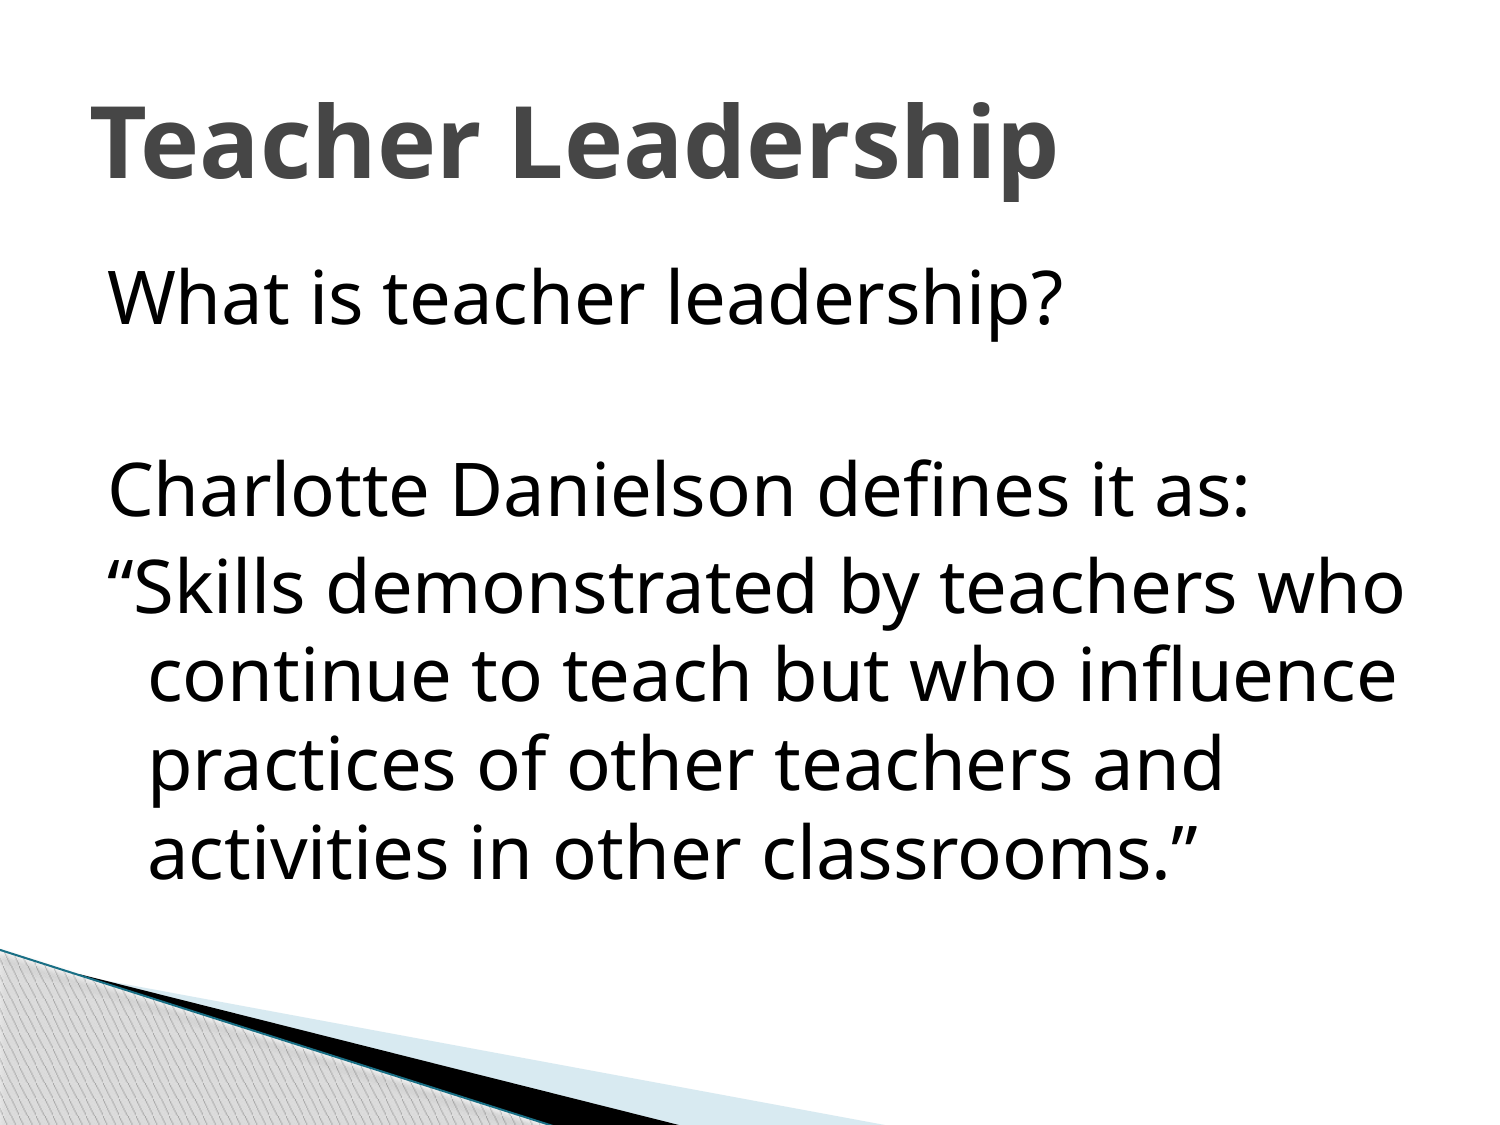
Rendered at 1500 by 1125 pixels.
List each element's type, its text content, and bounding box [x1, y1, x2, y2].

list What is teacher leadership? Charlotte Danielson defines it as: “Skills demonstrated by teachers who continue to teach but who influence practices of other teachers and activities in other classrooms.” [75, 243, 1425, 986]
title Teacher Leadership [75, 45, 1425, 233]
